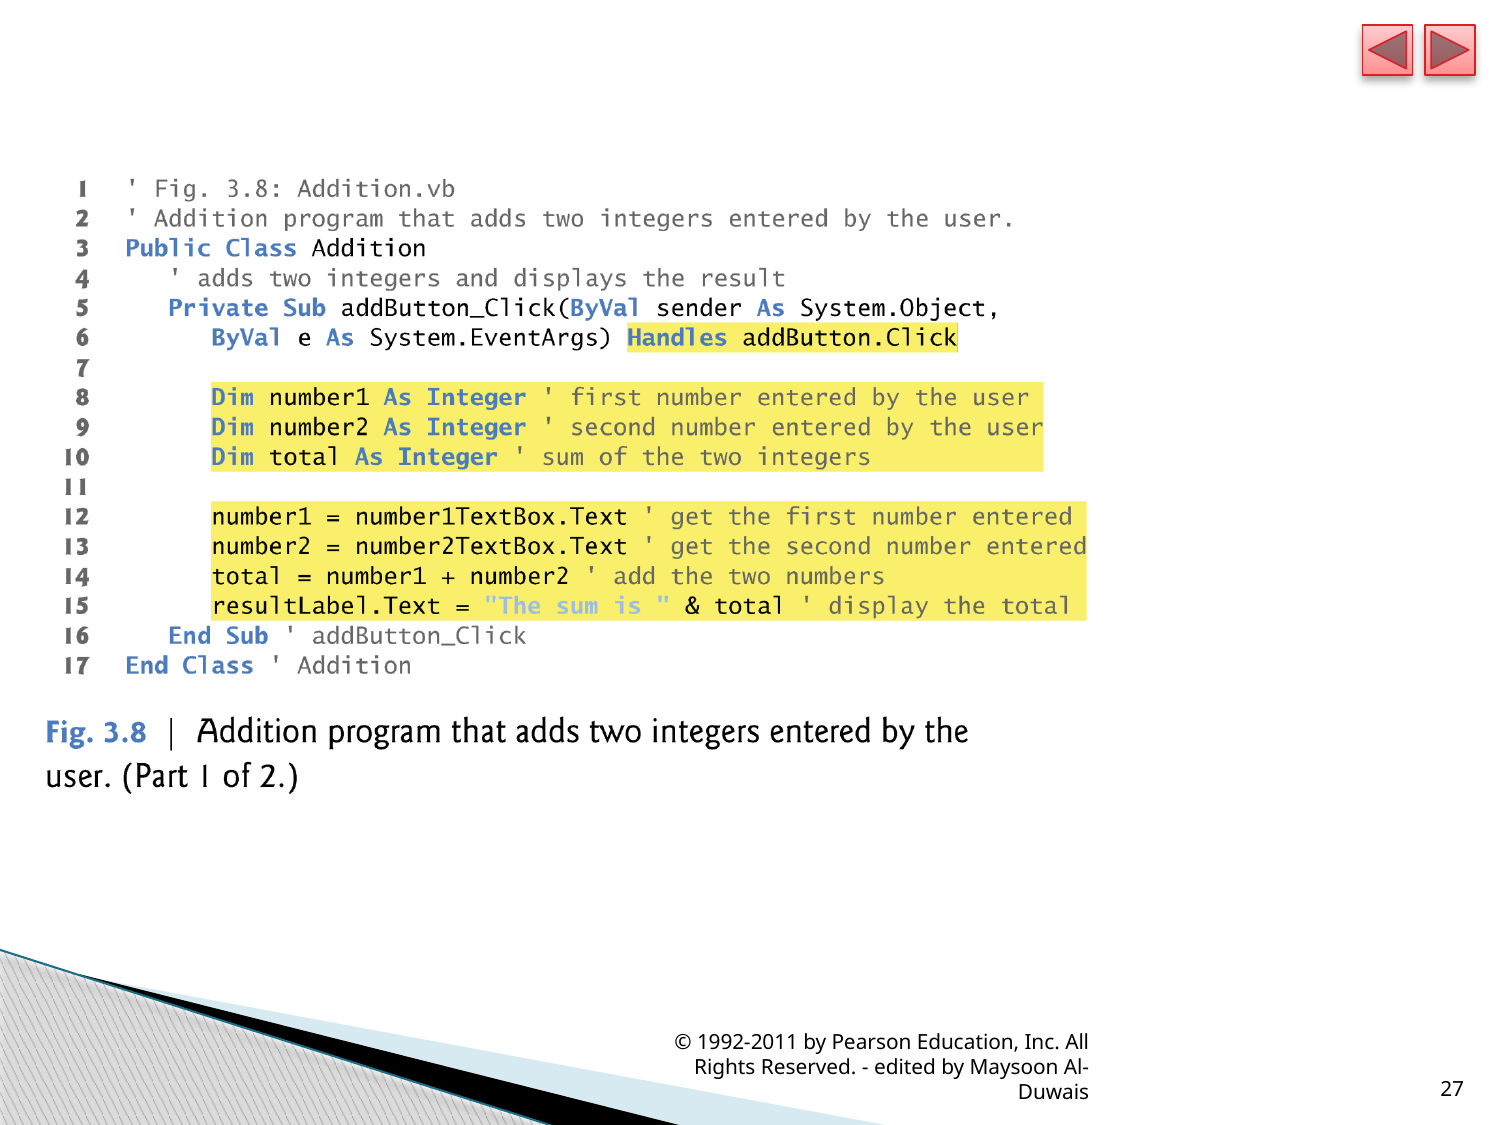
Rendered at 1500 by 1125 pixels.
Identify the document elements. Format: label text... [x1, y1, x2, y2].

picture [0, 106, 1500, 1018]
footer © 1992-2011 by Pearson Education, Inc. All Rights Reserved. - edited by Maysoon Al-Duwais [650, 1051, 1105, 1112]
slide_number 27 [1418, 1051, 1479, 1112]
